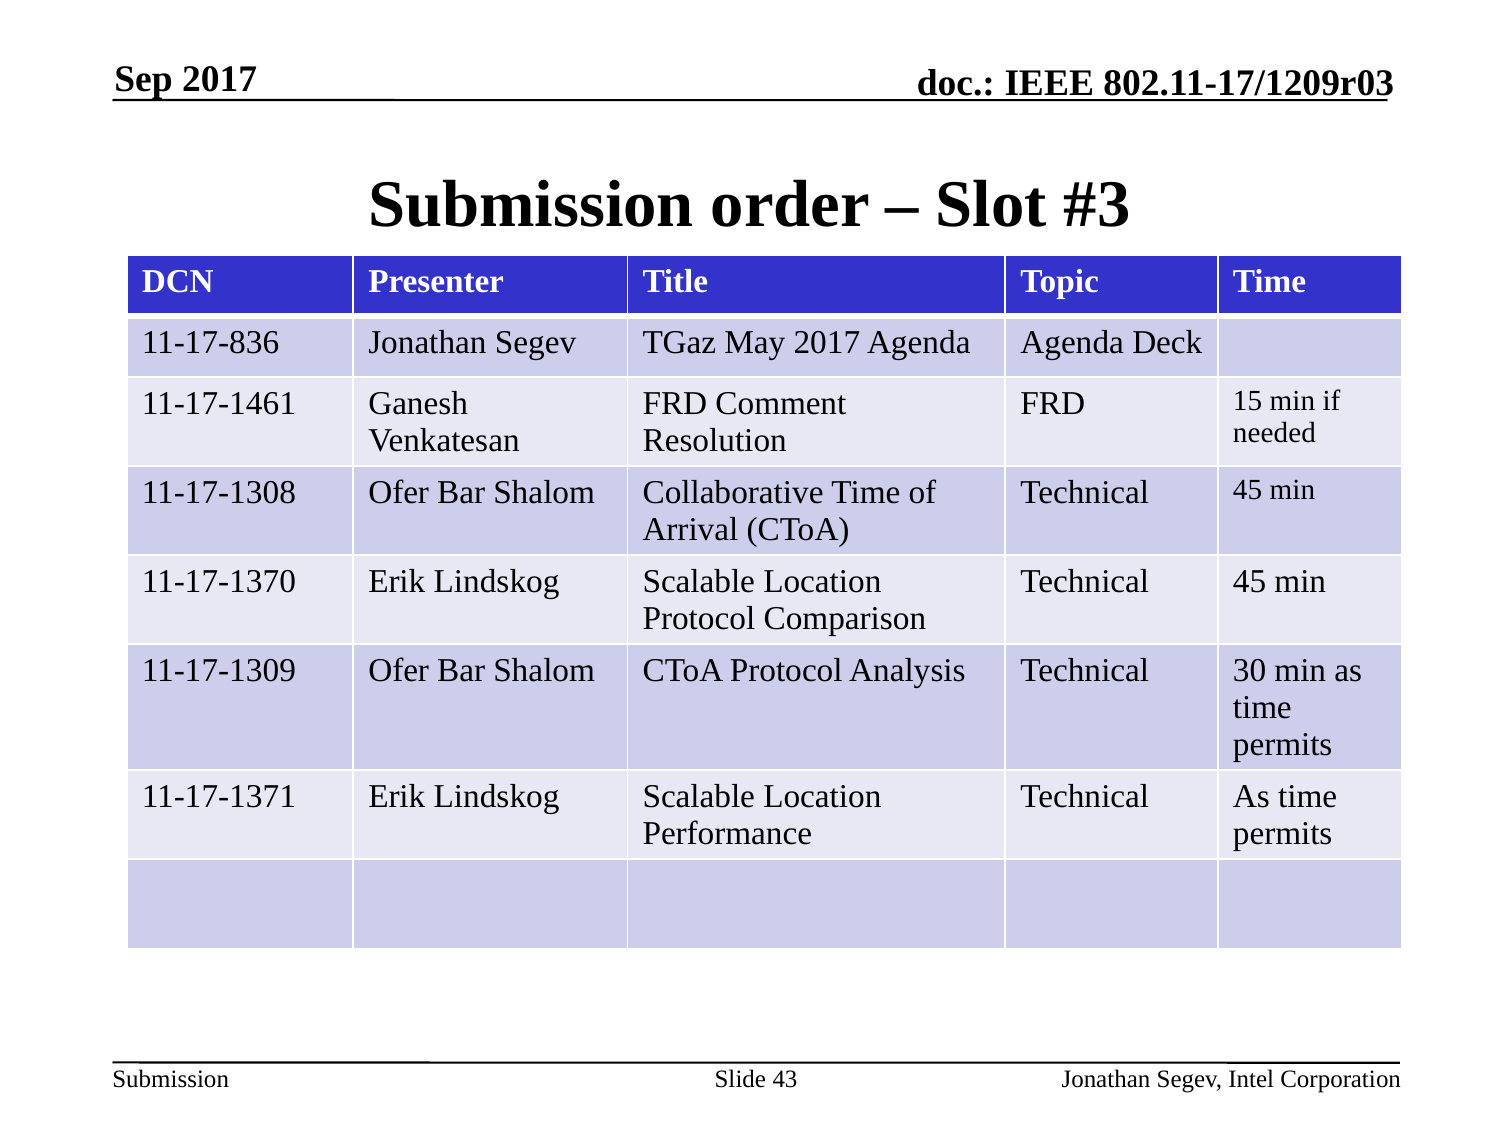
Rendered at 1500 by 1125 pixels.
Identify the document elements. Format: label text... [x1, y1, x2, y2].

table_cell Technical [1006, 645, 1217, 769]
table_cell Erik Lindskog [354, 771, 627, 858]
table_cell As time permits [1219, 771, 1401, 858]
table_cell Scalable Location Performance [628, 771, 1004, 858]
table_header Topic [1006, 256, 1217, 313]
table_header Title [628, 256, 1004, 313]
table_cell Ofer Bar Shalom [354, 645, 627, 769]
table_cell 30 min as time permits [1219, 645, 1401, 769]
table_cell [354, 860, 627, 948]
table_cell 45 min [1219, 556, 1401, 643]
table_cell Agenda Deck [1006, 319, 1217, 376]
table_header Time [1219, 256, 1401, 313]
table_cell 11-17-1371 [128, 771, 352, 858]
table_cell 11-17-1370 [128, 556, 352, 643]
table_cell 11-17-1308 [128, 467, 352, 554]
table_cell [1219, 319, 1401, 376]
table_cell TGaz May 2017 Agenda [628, 319, 1004, 376]
table_cell FRD Comment Resolution [628, 378, 1004, 465]
table_cell [1006, 860, 1217, 948]
table_cell 15 min if needed [1219, 378, 1401, 465]
table_cell 45 min [1219, 467, 1401, 554]
title Submission order – Slot #3 [112, 112, 1388, 288]
table_header DCN [128, 256, 352, 313]
table_cell Technical [1006, 771, 1217, 858]
table_cell Erik Lindskog [354, 556, 627, 643]
table_cell 11-17-1461 [128, 378, 352, 465]
table_header Presenter [354, 256, 627, 313]
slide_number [114, 54, 423, 100]
table_cell Jonathan Segev [354, 319, 627, 376]
table_cell [628, 860, 1004, 948]
slide_number Slide 43 [712, 1061, 800, 1123]
table_cell Scalable Location Protocol Comparison [628, 556, 1004, 643]
table_cell Ganesh Venkatesan [354, 378, 627, 465]
table_cell Technical [1006, 556, 1217, 643]
table_cell [128, 860, 352, 948]
footer Jonathan Segev, Intel Corporation [878, 1061, 1402, 1093]
table_cell 11-17-836 [128, 319, 352, 376]
table_cell FRD [1006, 378, 1217, 465]
table_cell 11-17-1309 [128, 645, 352, 769]
table_cell Technical [1006, 467, 1217, 554]
table_cell CToA Protocol Analysis [628, 645, 1004, 769]
table_cell Collaborative Time of Arrival (CToA) [628, 467, 1004, 554]
table_cell [1219, 860, 1401, 948]
table_cell Ofer Bar Shalom [354, 467, 627, 554]
